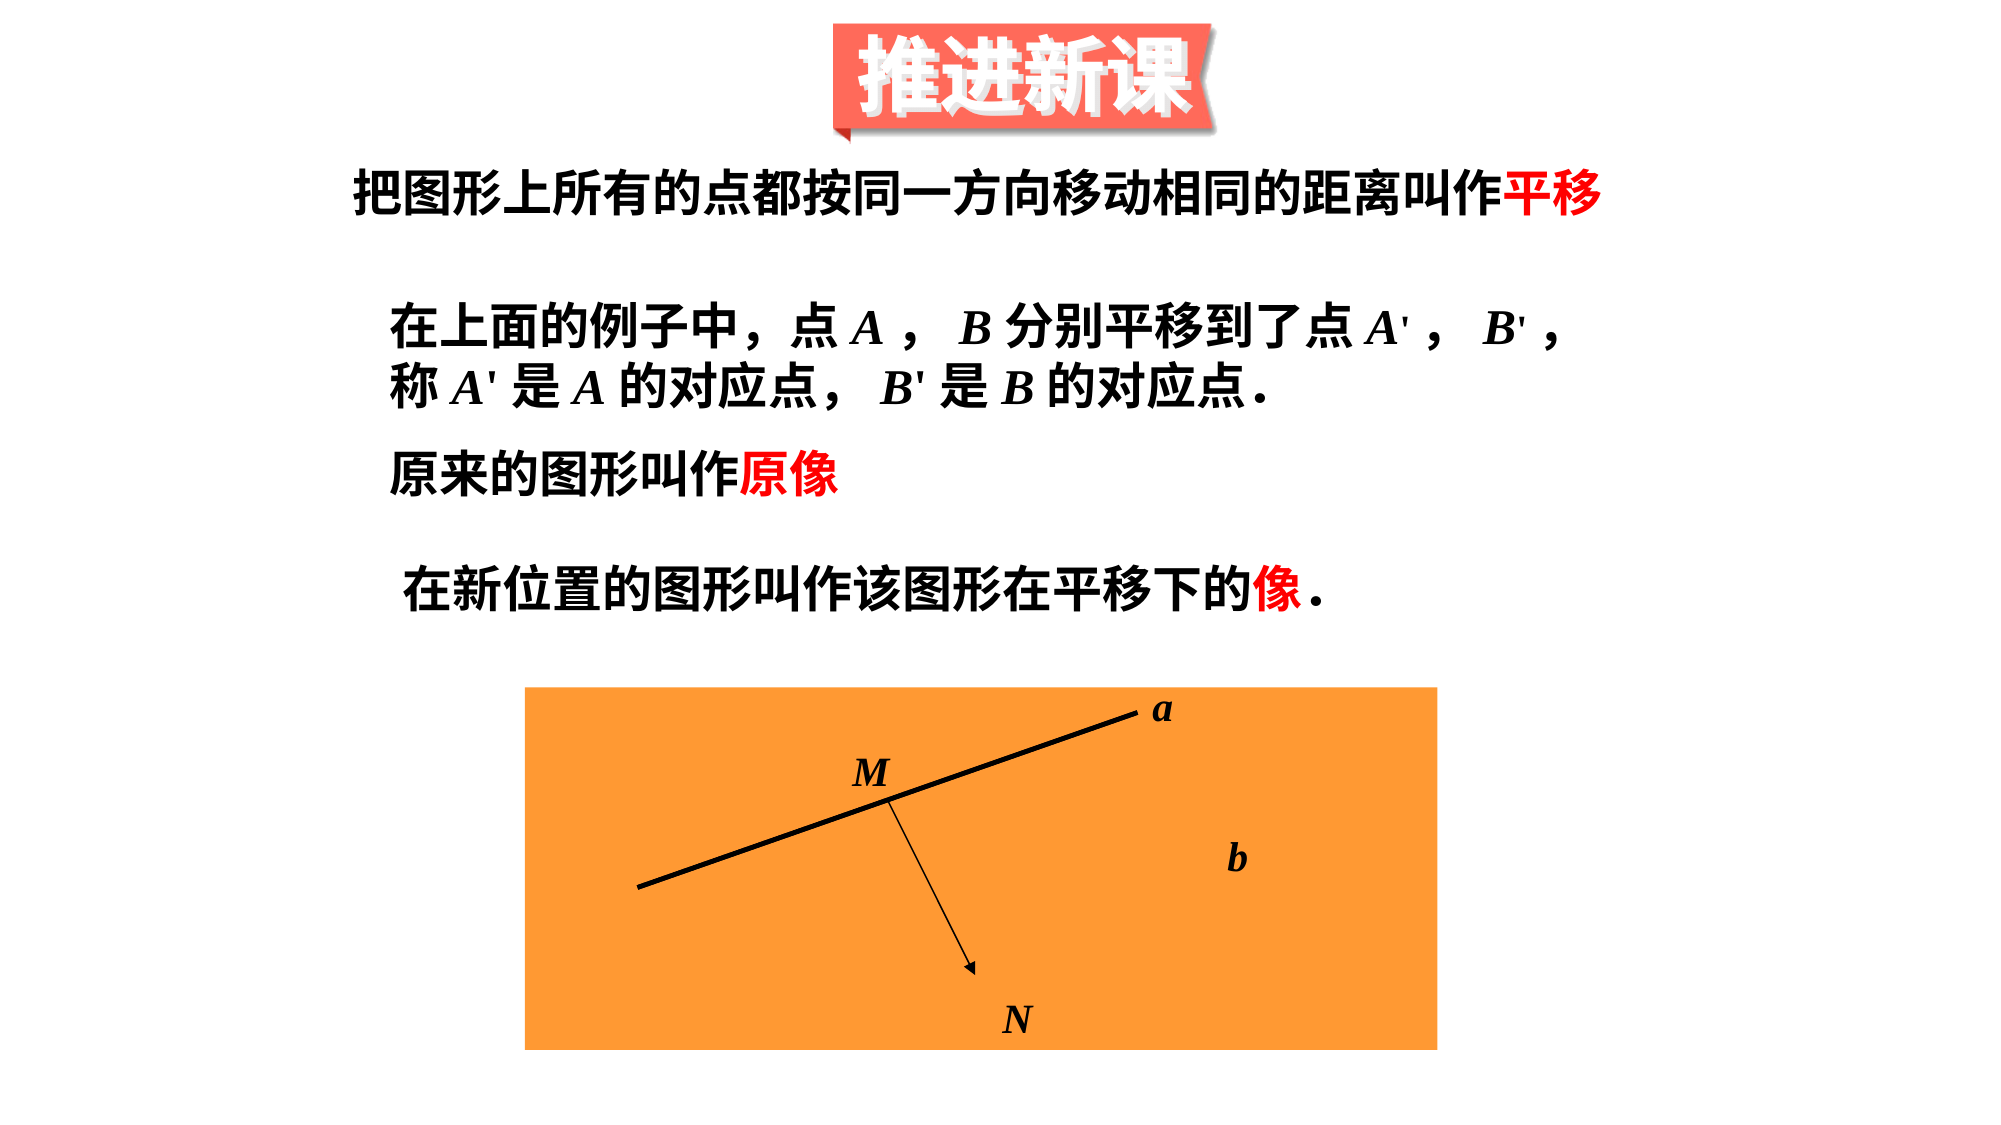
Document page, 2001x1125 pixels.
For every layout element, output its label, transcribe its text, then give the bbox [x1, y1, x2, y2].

text_box 把图形上所有的点都按同一方向移动相同的距离叫作平移 [338, 153, 1674, 229]
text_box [822, 0, 1271, 225]
text_box 在上面的例子中，点A，B分别平移到了点A'，B'，称A'是A的对应点，B'是B的对应点． [374, 287, 1650, 423]
text_box a [1137, 672, 1238, 738]
text_box M [837, 737, 938, 803]
text_box 在新位置的图形叫作该图形在平移下的像． [387, 549, 1600, 625]
text_box 原来的图形叫作原像 [374, 434, 1175, 510]
text_box b [1212, 822, 1313, 888]
text_box N [987, 984, 1088, 1050]
text_box [524, 687, 1438, 1050]
text_box [888, 803, 976, 976]
